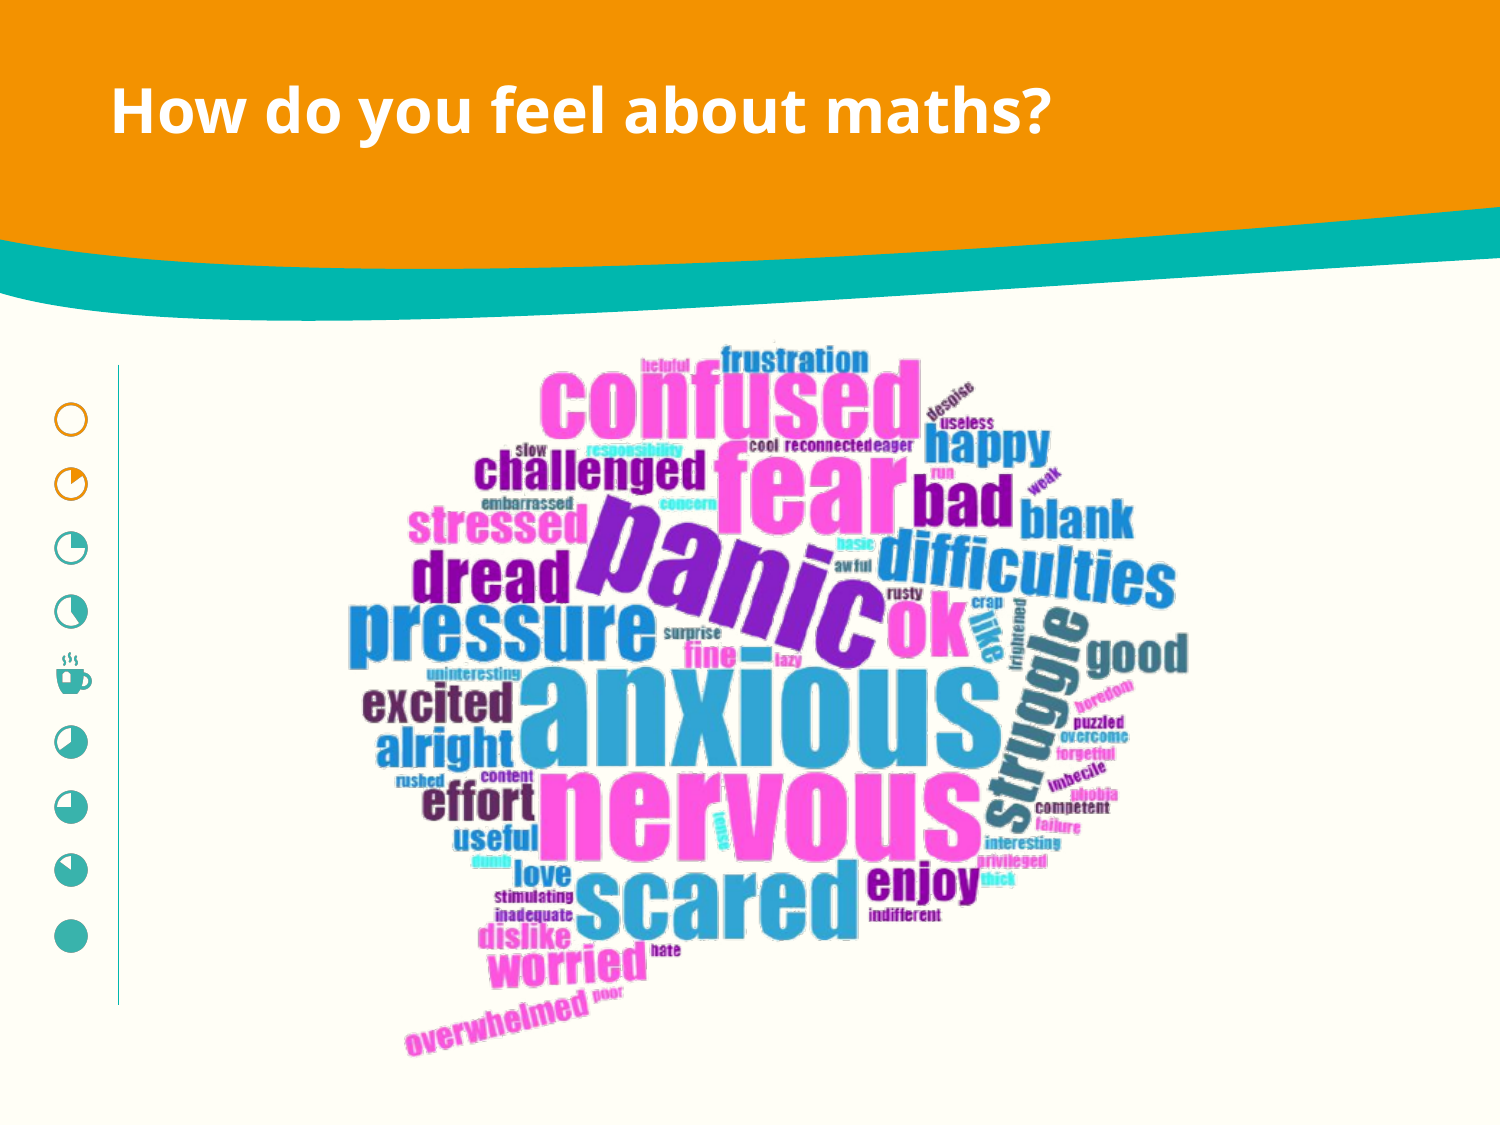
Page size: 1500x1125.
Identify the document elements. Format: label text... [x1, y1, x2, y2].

picture [50, 721, 92, 763]
picture [50, 463, 92, 505]
picture [50, 915, 92, 957]
picture [327, 330, 1209, 1076]
picture [50, 590, 92, 633]
picture [47, 646, 101, 700]
picture [50, 527, 92, 569]
picture [50, 786, 92, 828]
picture [50, 398, 92, 441]
picture [50, 849, 92, 891]
list How do you feel about maths? [95, 72, 1405, 263]
